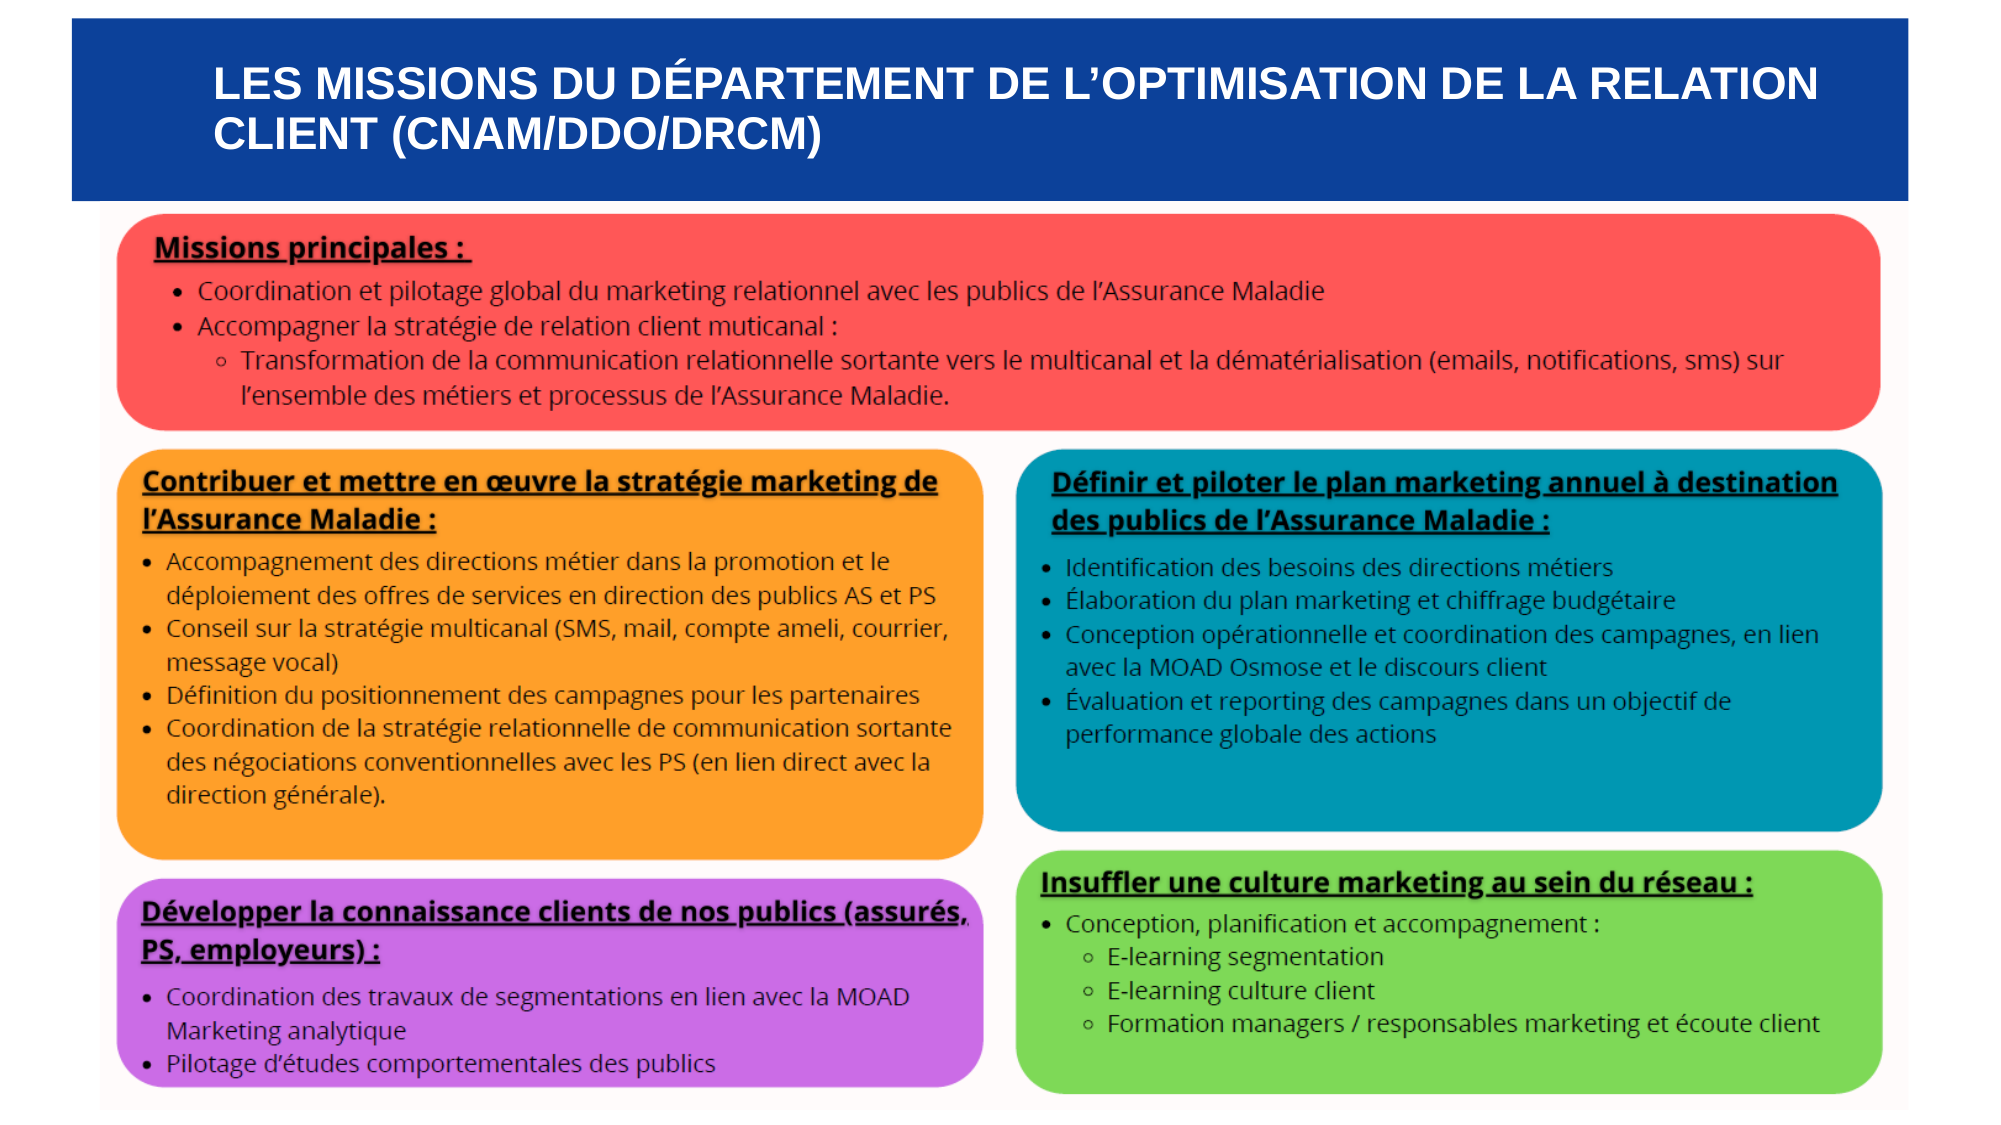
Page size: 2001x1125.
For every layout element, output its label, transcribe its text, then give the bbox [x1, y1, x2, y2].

title Les missions du département de l’optimisation de la relation client (CNAM/DDO/DRCM) [71, 18, 1909, 202]
picture [99, 201, 1919, 1125]
